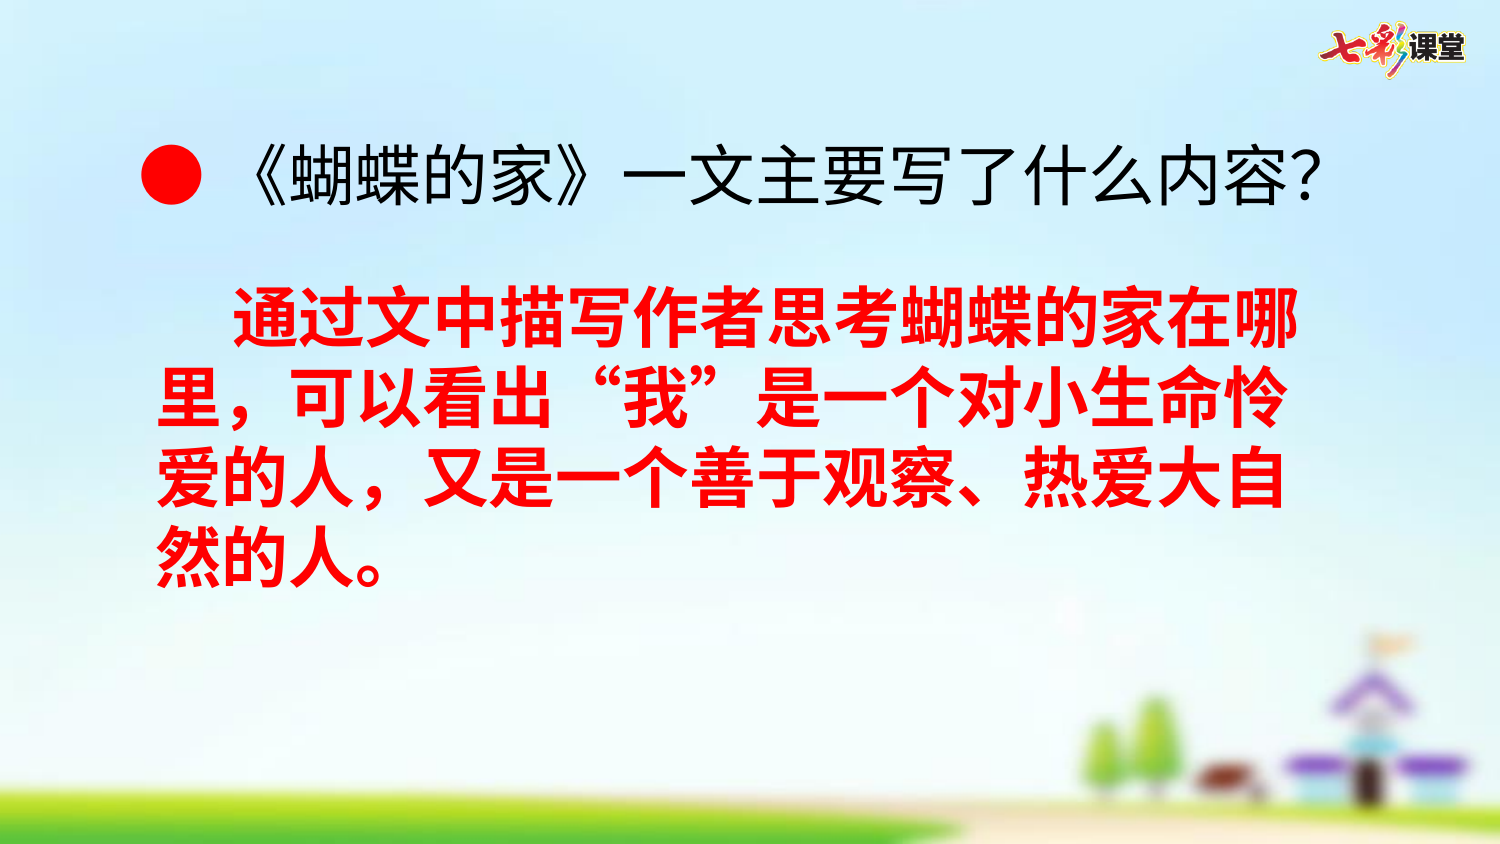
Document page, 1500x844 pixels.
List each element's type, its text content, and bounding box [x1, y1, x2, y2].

text_box ●《蝴蝶的家》一文主要写了什么内容？ [123, 126, 1306, 222]
picture [0, 0, 1500, 844]
text_box 通过文中描写作者思考蝴蝶的家在哪里，可以看出“我”是一个对小生命怜爱的人，又是一个善于观察、热爱大自然的人。 [140, 268, 1358, 603]
